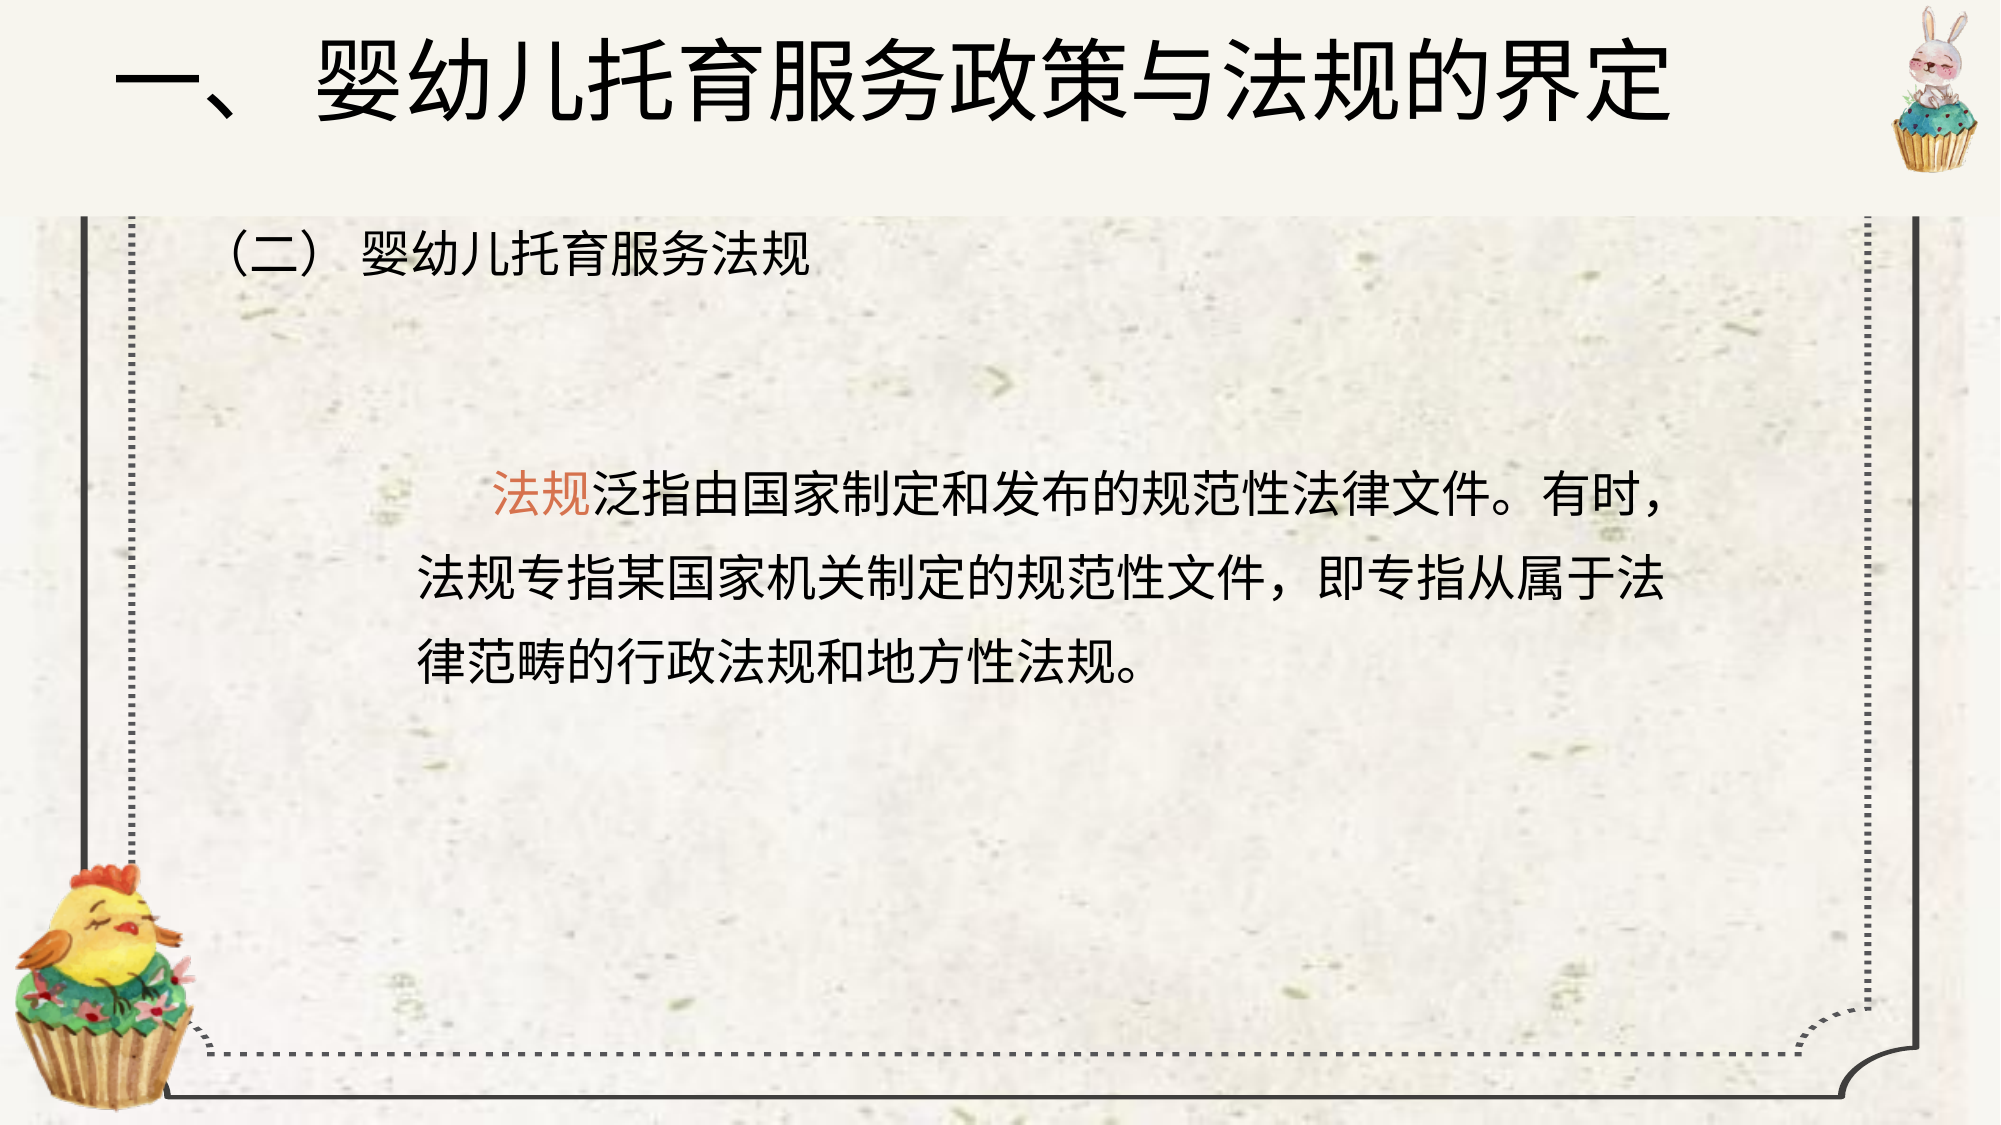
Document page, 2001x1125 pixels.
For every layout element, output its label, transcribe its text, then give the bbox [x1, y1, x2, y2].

picture [0, 218, 2000, 1125]
picture [1883, 5, 1985, 173]
list （二） 婴幼儿托育服务法规 [184, 221, 1910, 332]
text_box 一、 婴幼儿托育服务政策与法规的界定 [14, 28, 1740, 142]
text_box [0, 0, 2000, 218]
text_box 法规泛指由国家制定和发布的规范性法律文件。有时，法规专指某国家机关制定的规范性文件，即专指从属于法律范畴的行政法规和地方性法规。 [401, 431, 1699, 699]
